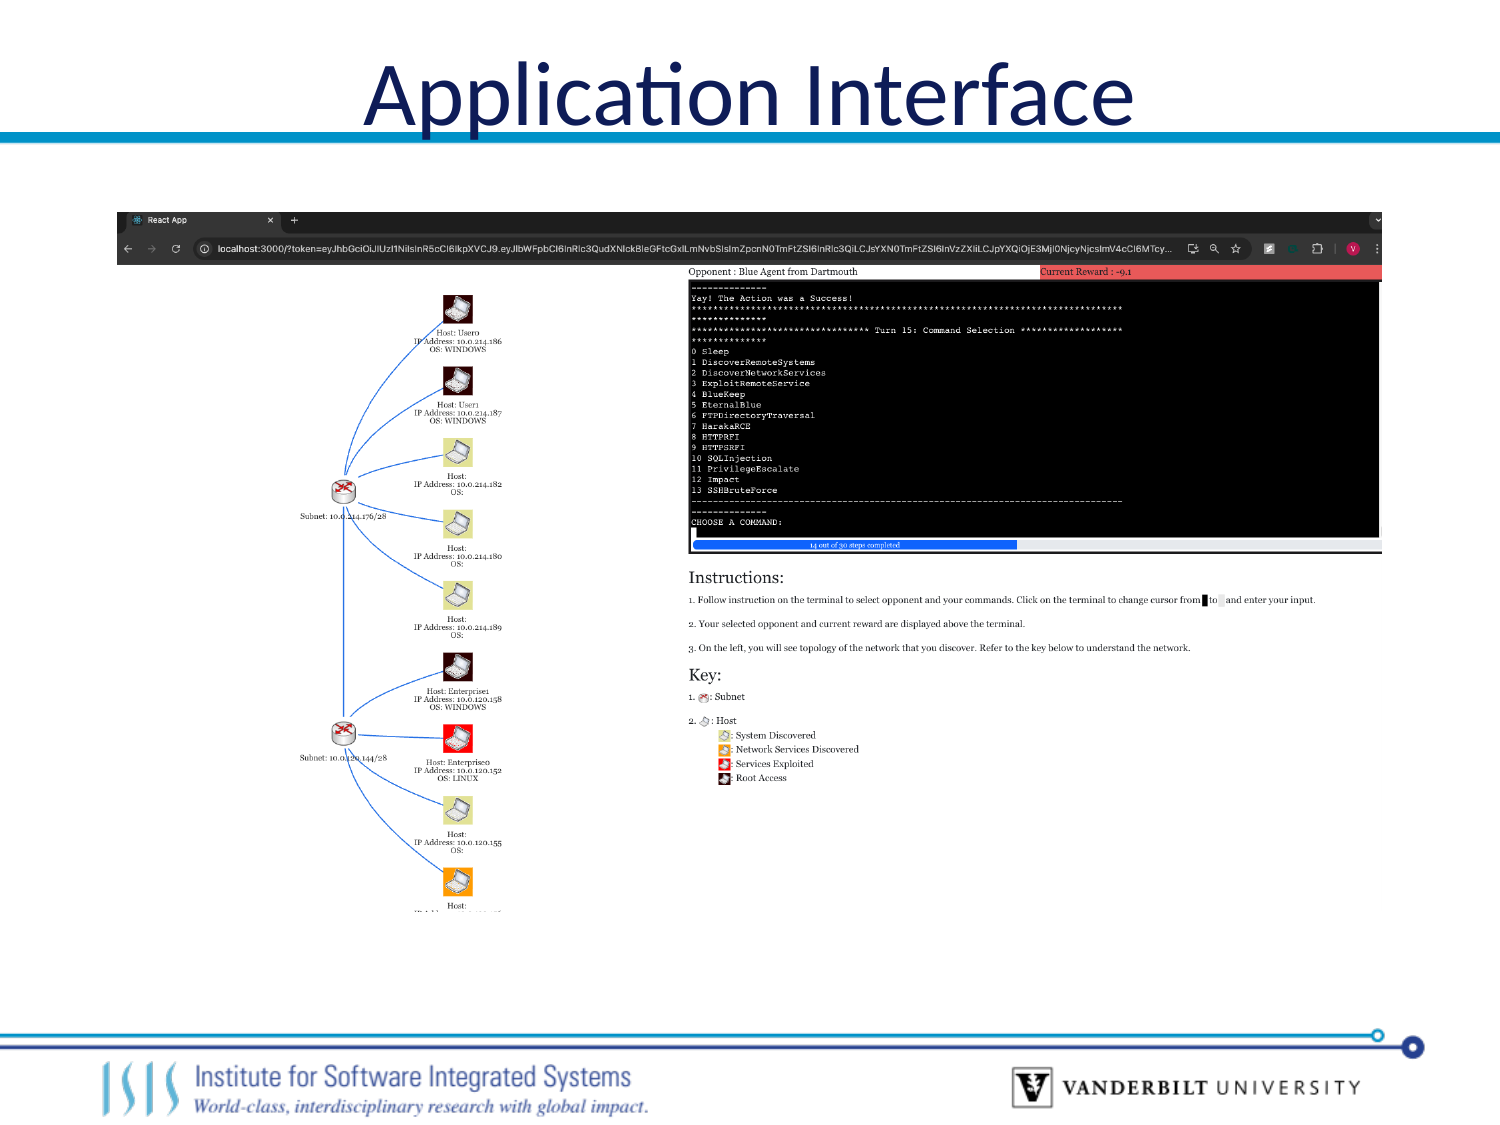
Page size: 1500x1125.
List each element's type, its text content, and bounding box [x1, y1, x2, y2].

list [117, 212, 1383, 913]
title Application Interface [75, 26, 1425, 152]
